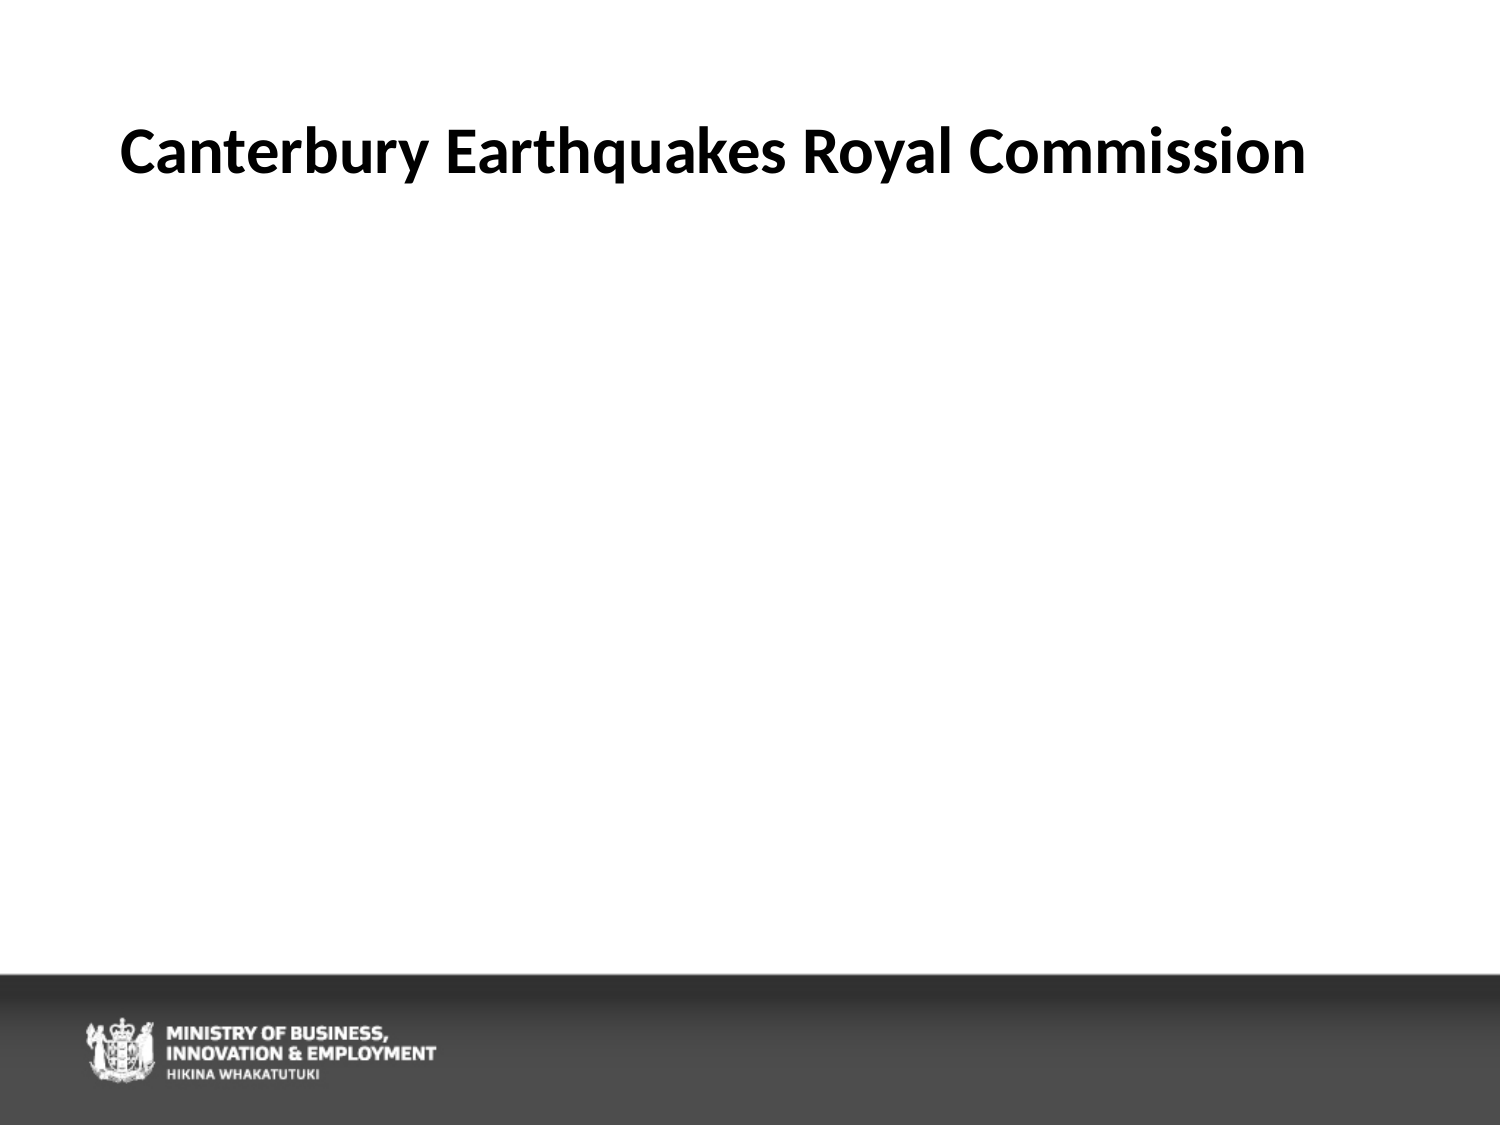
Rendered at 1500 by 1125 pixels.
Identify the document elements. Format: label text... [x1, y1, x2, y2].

title Canterbury Earthquakes Royal Commission [41, 99, 1388, 288]
picture [0, 0, 1500, 1125]
